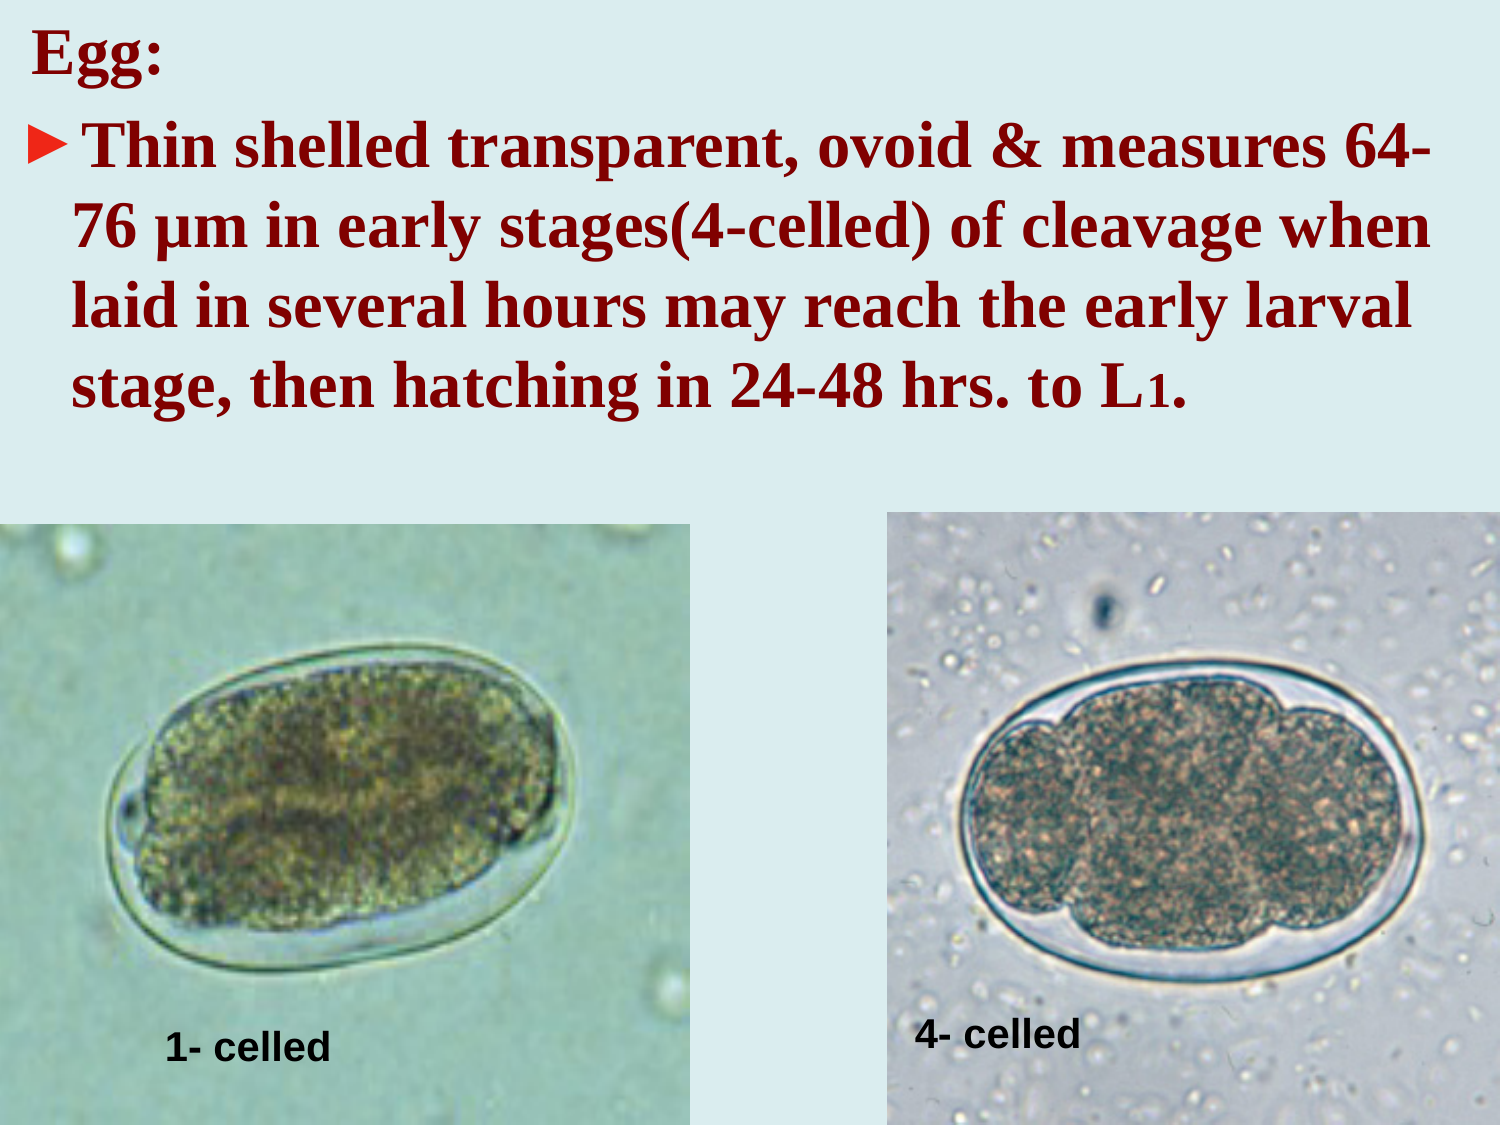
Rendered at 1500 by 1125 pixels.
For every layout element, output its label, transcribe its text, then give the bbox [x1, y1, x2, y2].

list Egg: Thin shelled transparent, ovoid & measures 64-76 µm in early stages(4-celled) of cleavage when laid in several hours may reach the early larval stage, then hatching in 24-48 hrs. to L1. [0, 0, 1500, 351]
picture [0, 524, 690, 1125]
picture [887, 512, 1500, 1125]
